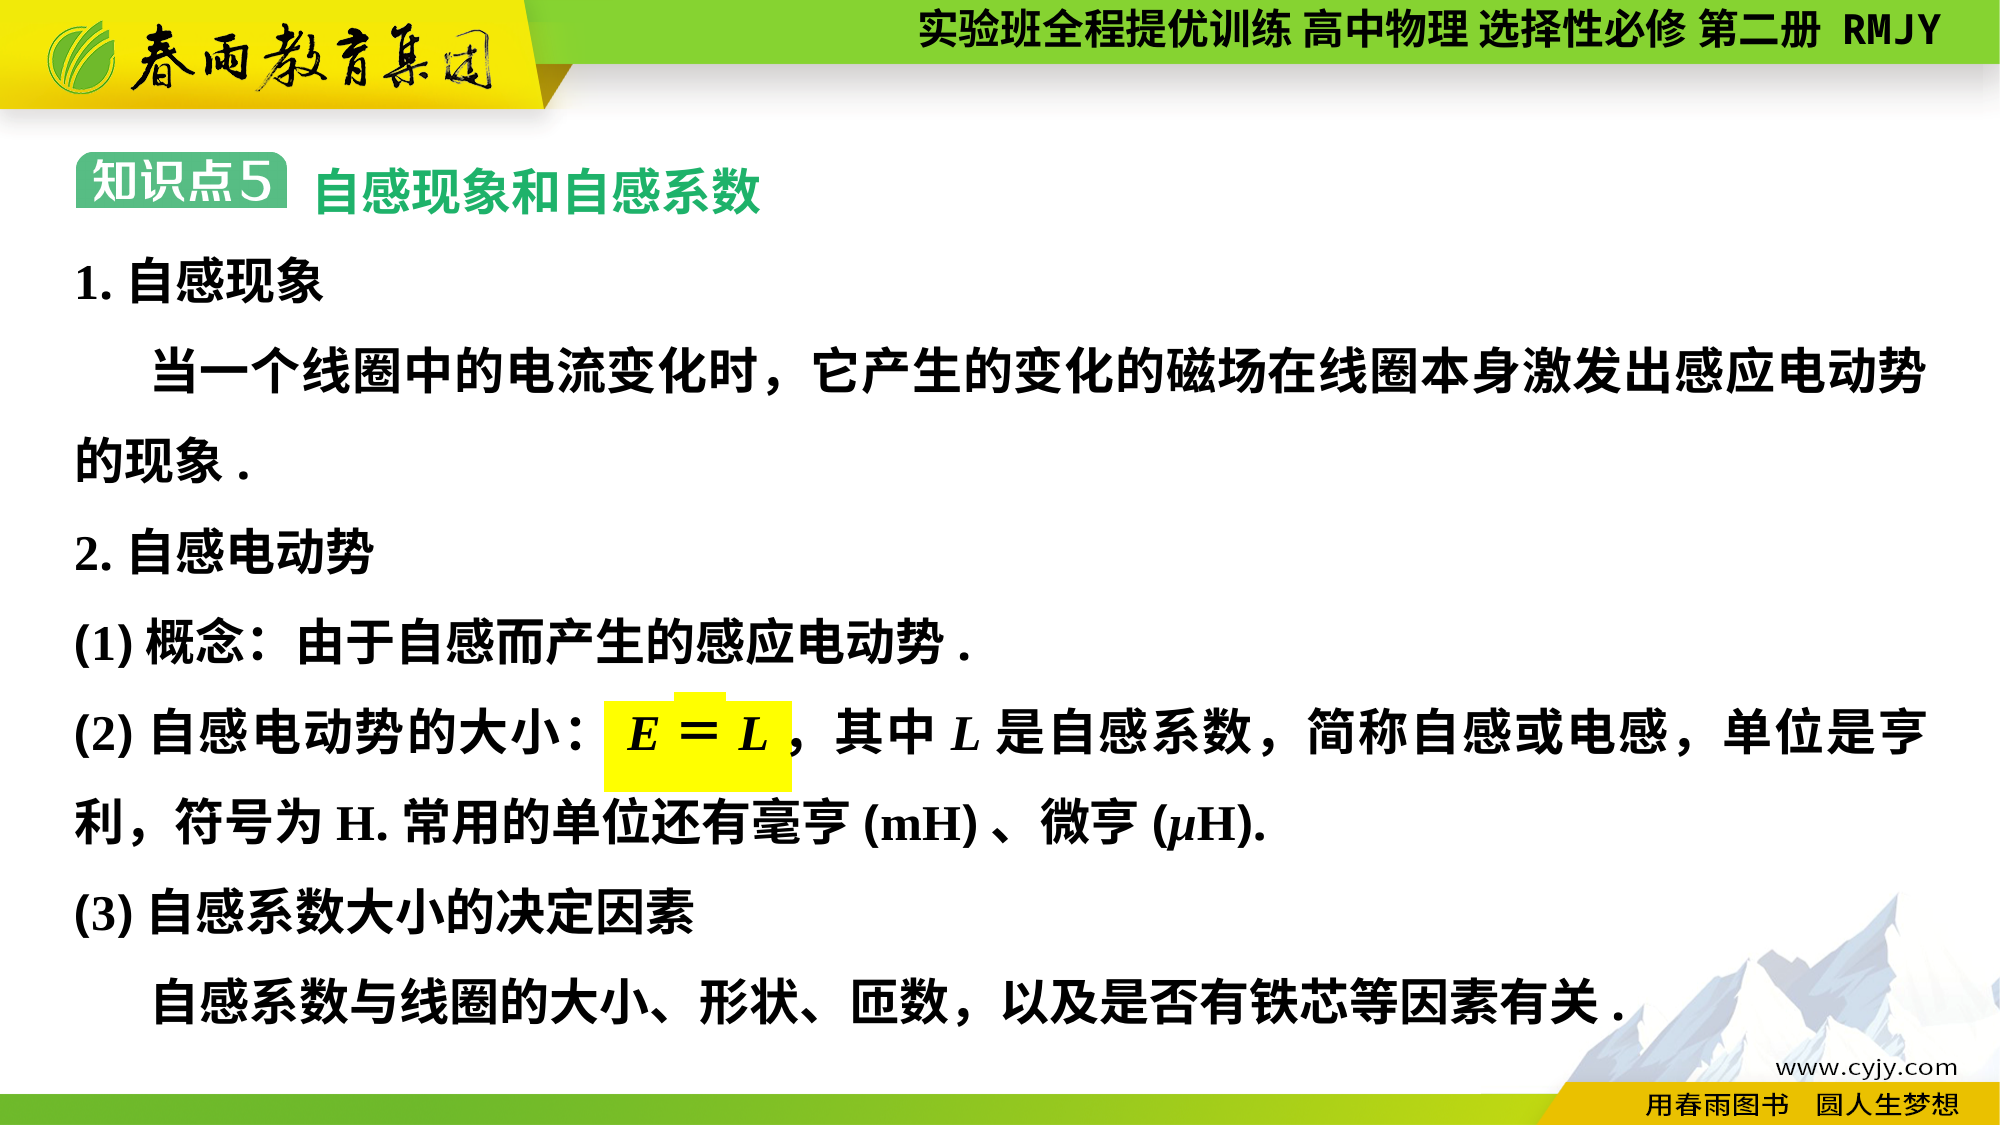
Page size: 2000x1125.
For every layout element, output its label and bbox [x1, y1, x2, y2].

text_box [605, 702, 791, 791]
picture [0, 0, 2000, 1125]
